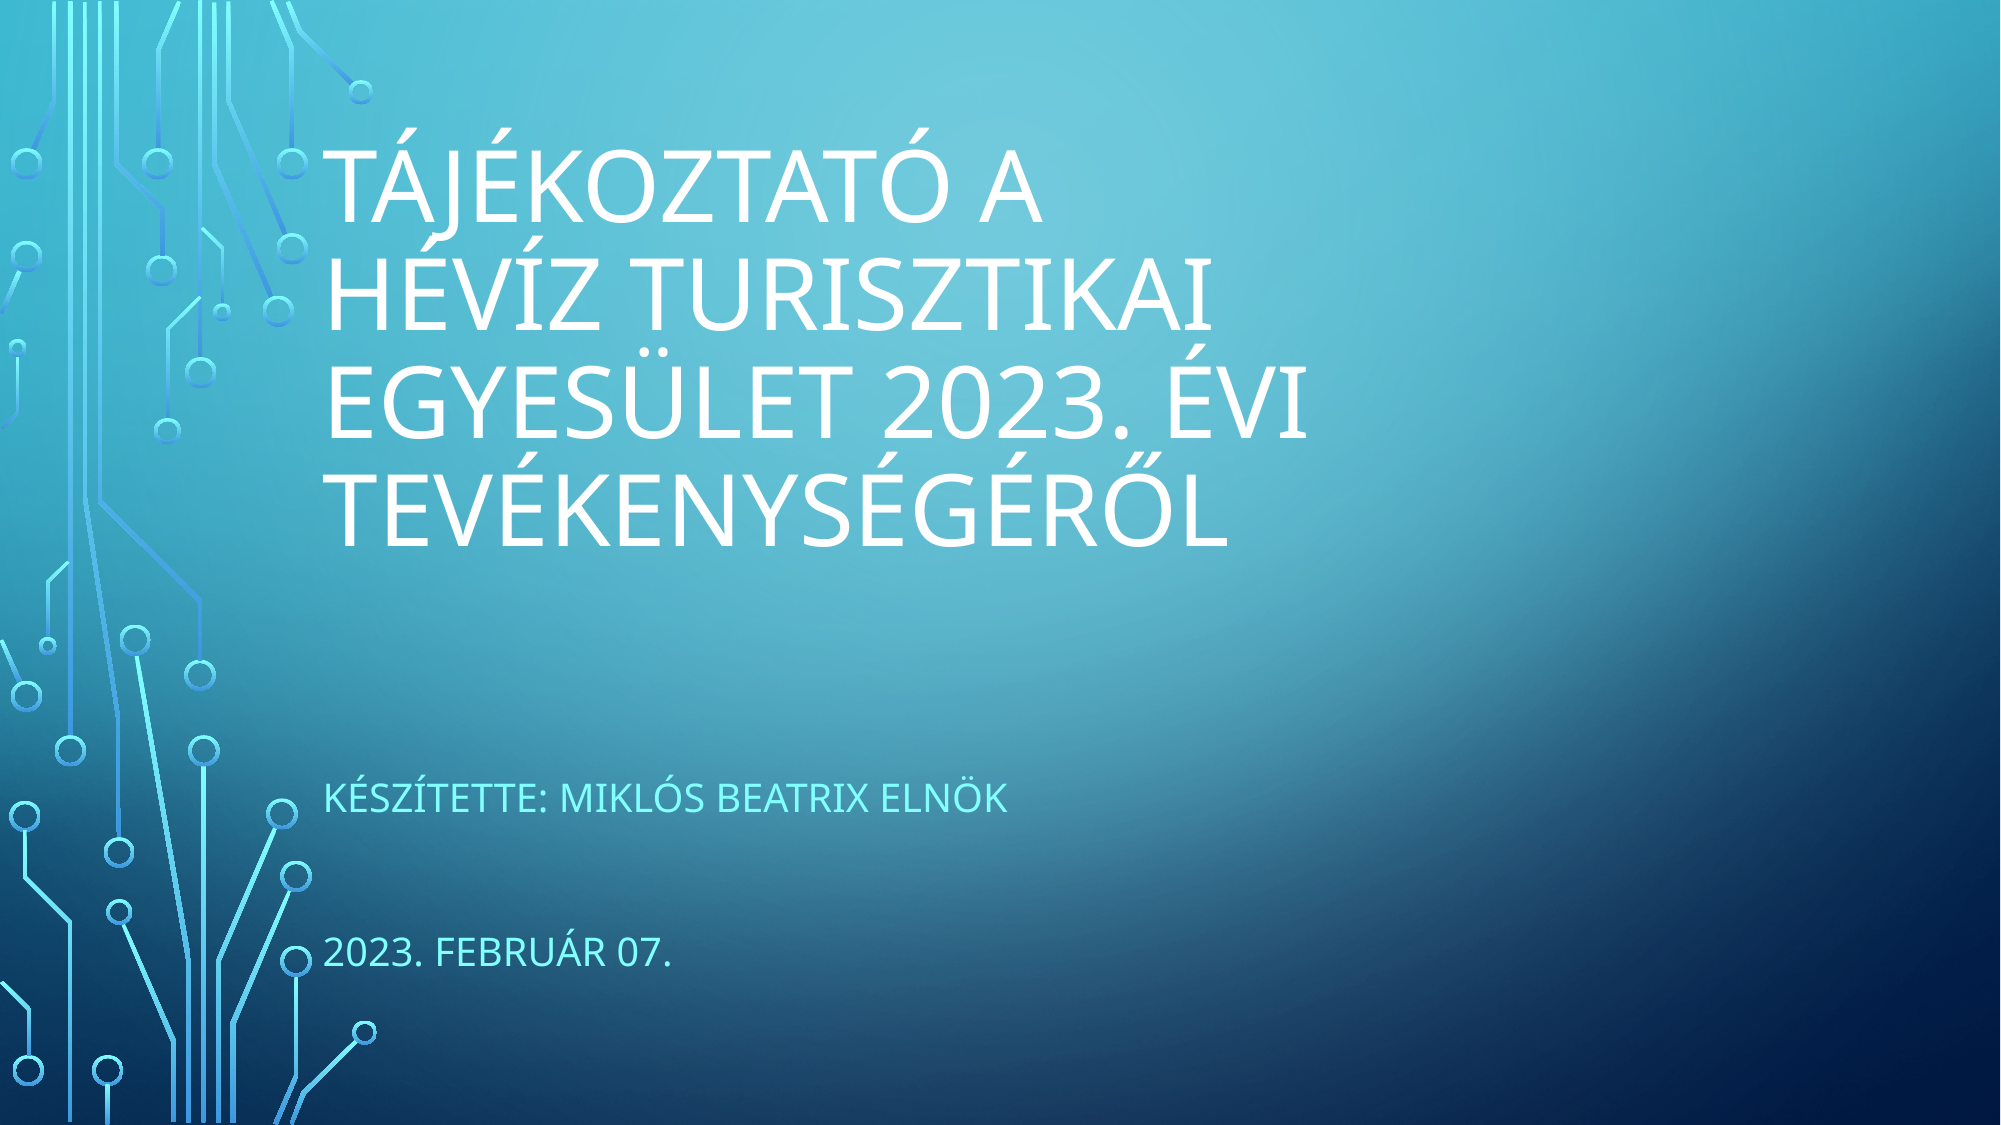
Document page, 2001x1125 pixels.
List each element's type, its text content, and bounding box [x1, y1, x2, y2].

subtitle Készítette: Miklós Beatrix Elnök 2023. Február 07. [307, 756, 1750, 983]
title Tájékoztató a Hévíz Turisztikai Egyesület 2023. évi tevékenységéről [307, 184, 1750, 576]
